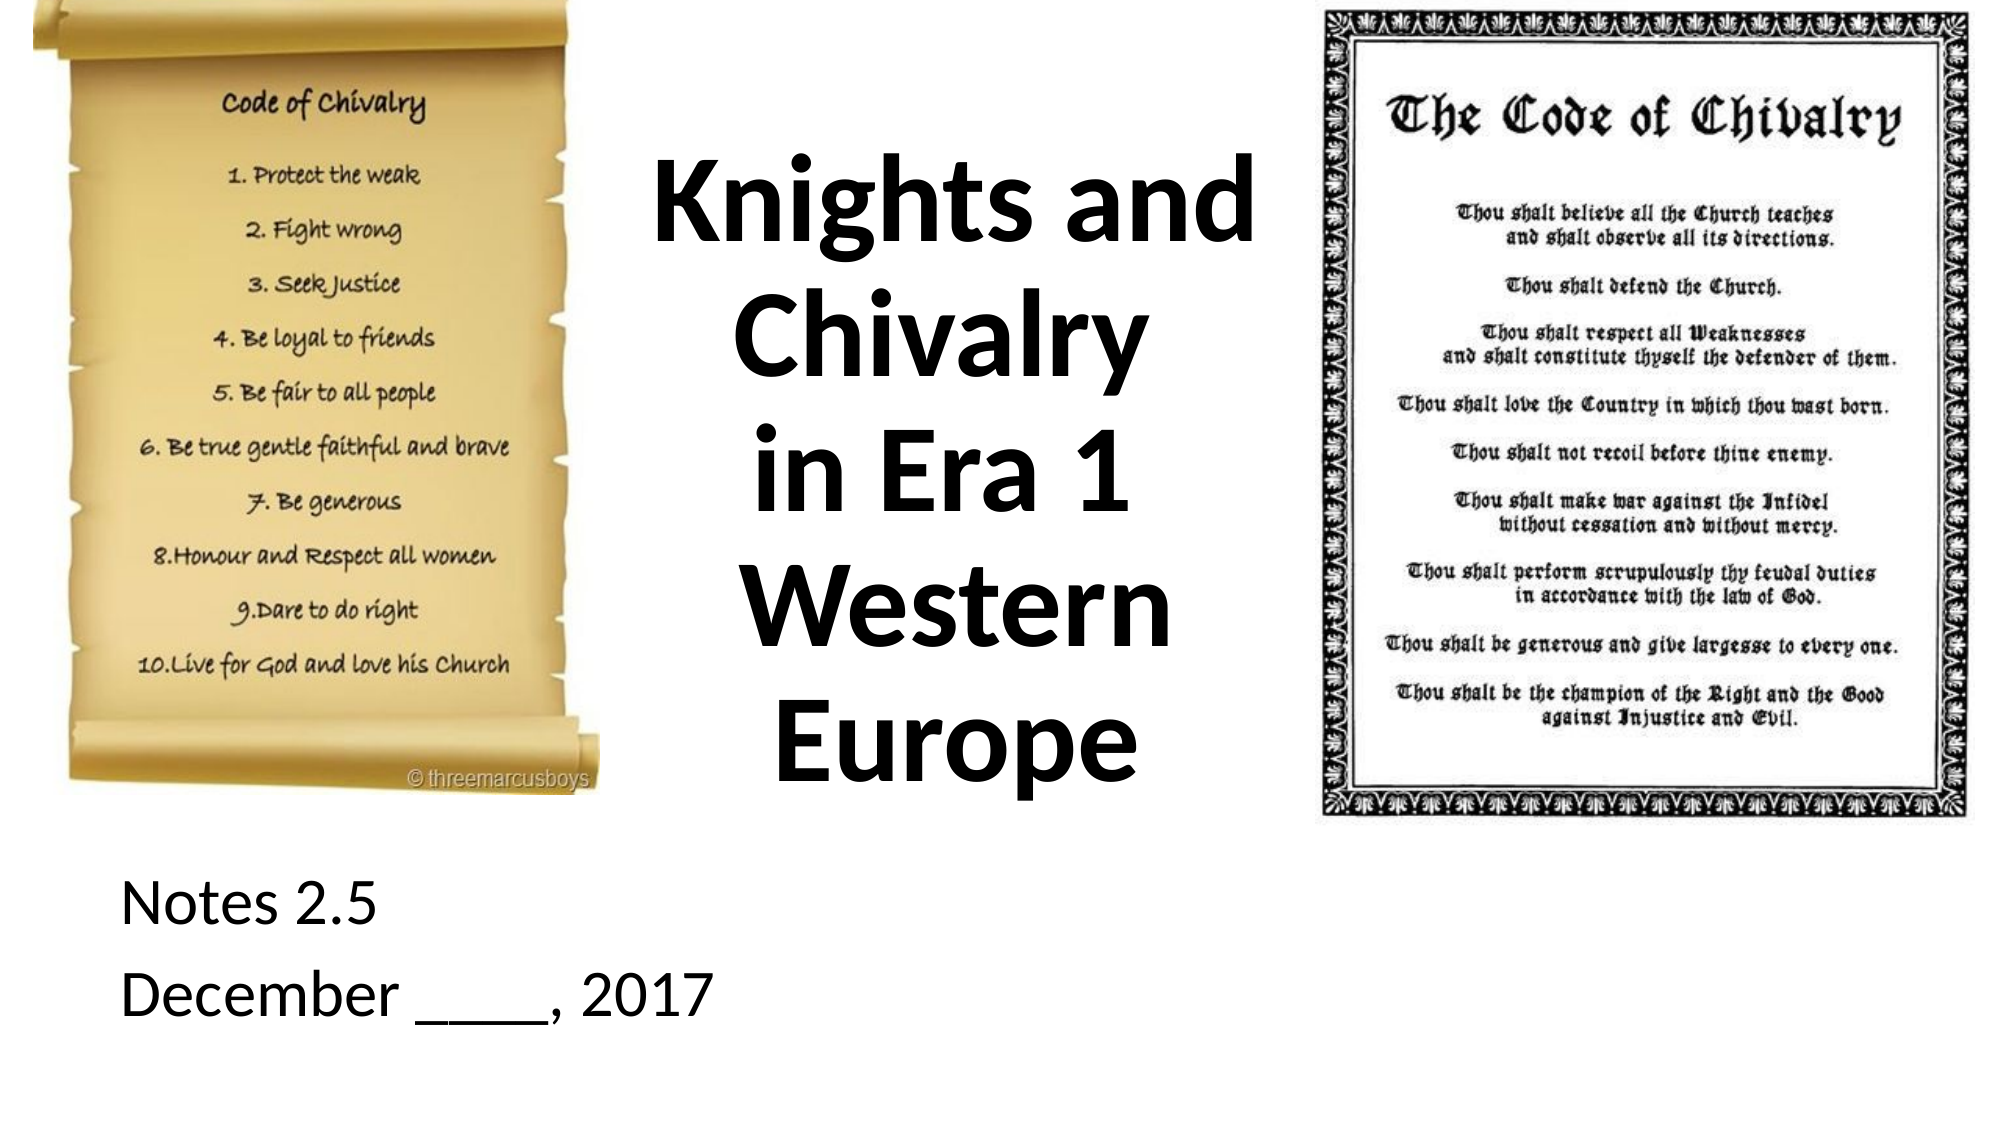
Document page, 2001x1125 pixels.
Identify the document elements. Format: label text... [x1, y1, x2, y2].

picture [33, 0, 601, 795]
picture [1315, 0, 1976, 827]
title Knights and Chivalry in Era 1 Western Europe [553, 112, 1310, 816]
subtitle Notes 2.5 December ____, 2017 [105, 859, 958, 1064]
